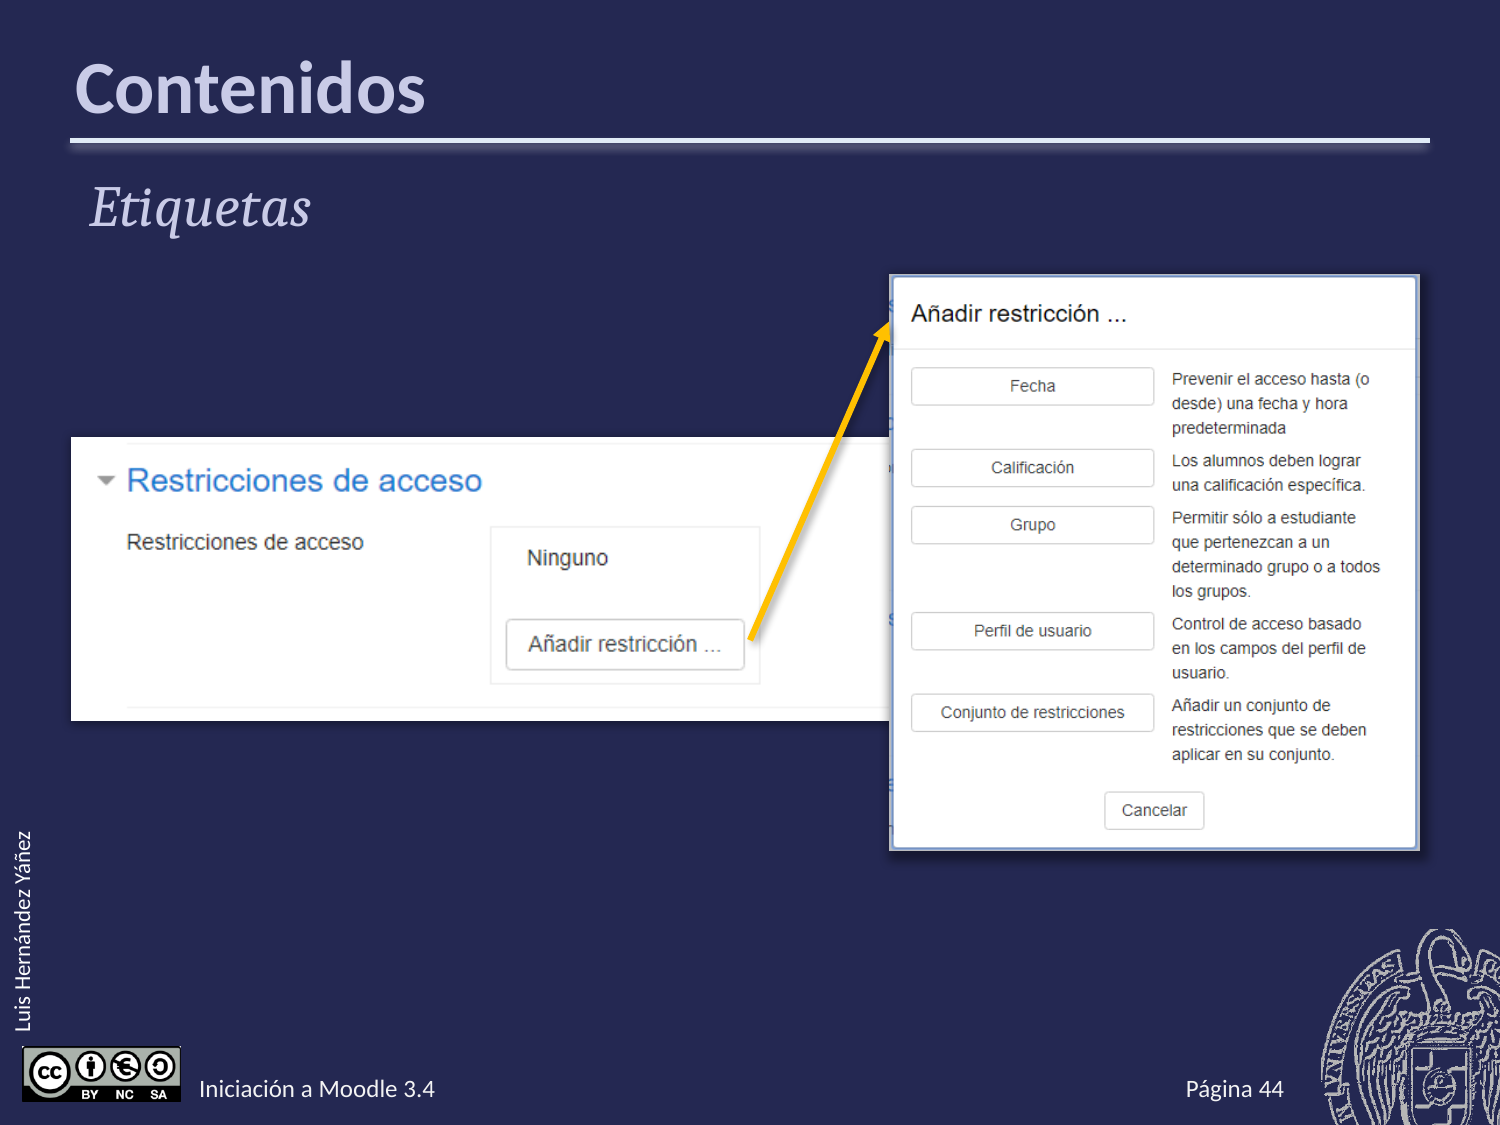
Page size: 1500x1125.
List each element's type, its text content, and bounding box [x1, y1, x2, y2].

list Etiquetas [75, 160, 1425, 437]
footer Iniciación a Moodle 3.4 [199, 1042, 1114, 1103]
slide_number Página 43 [1136, 1042, 1285, 1103]
picture [71, 437, 883, 721]
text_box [749, 321, 890, 641]
picture [888, 274, 1420, 851]
picture [22, 1046, 181, 1102]
title Contenidos [75, 46, 1425, 129]
list Etiquetas [75, 733, 1425, 1017]
picture [1321, 929, 1500, 1125]
